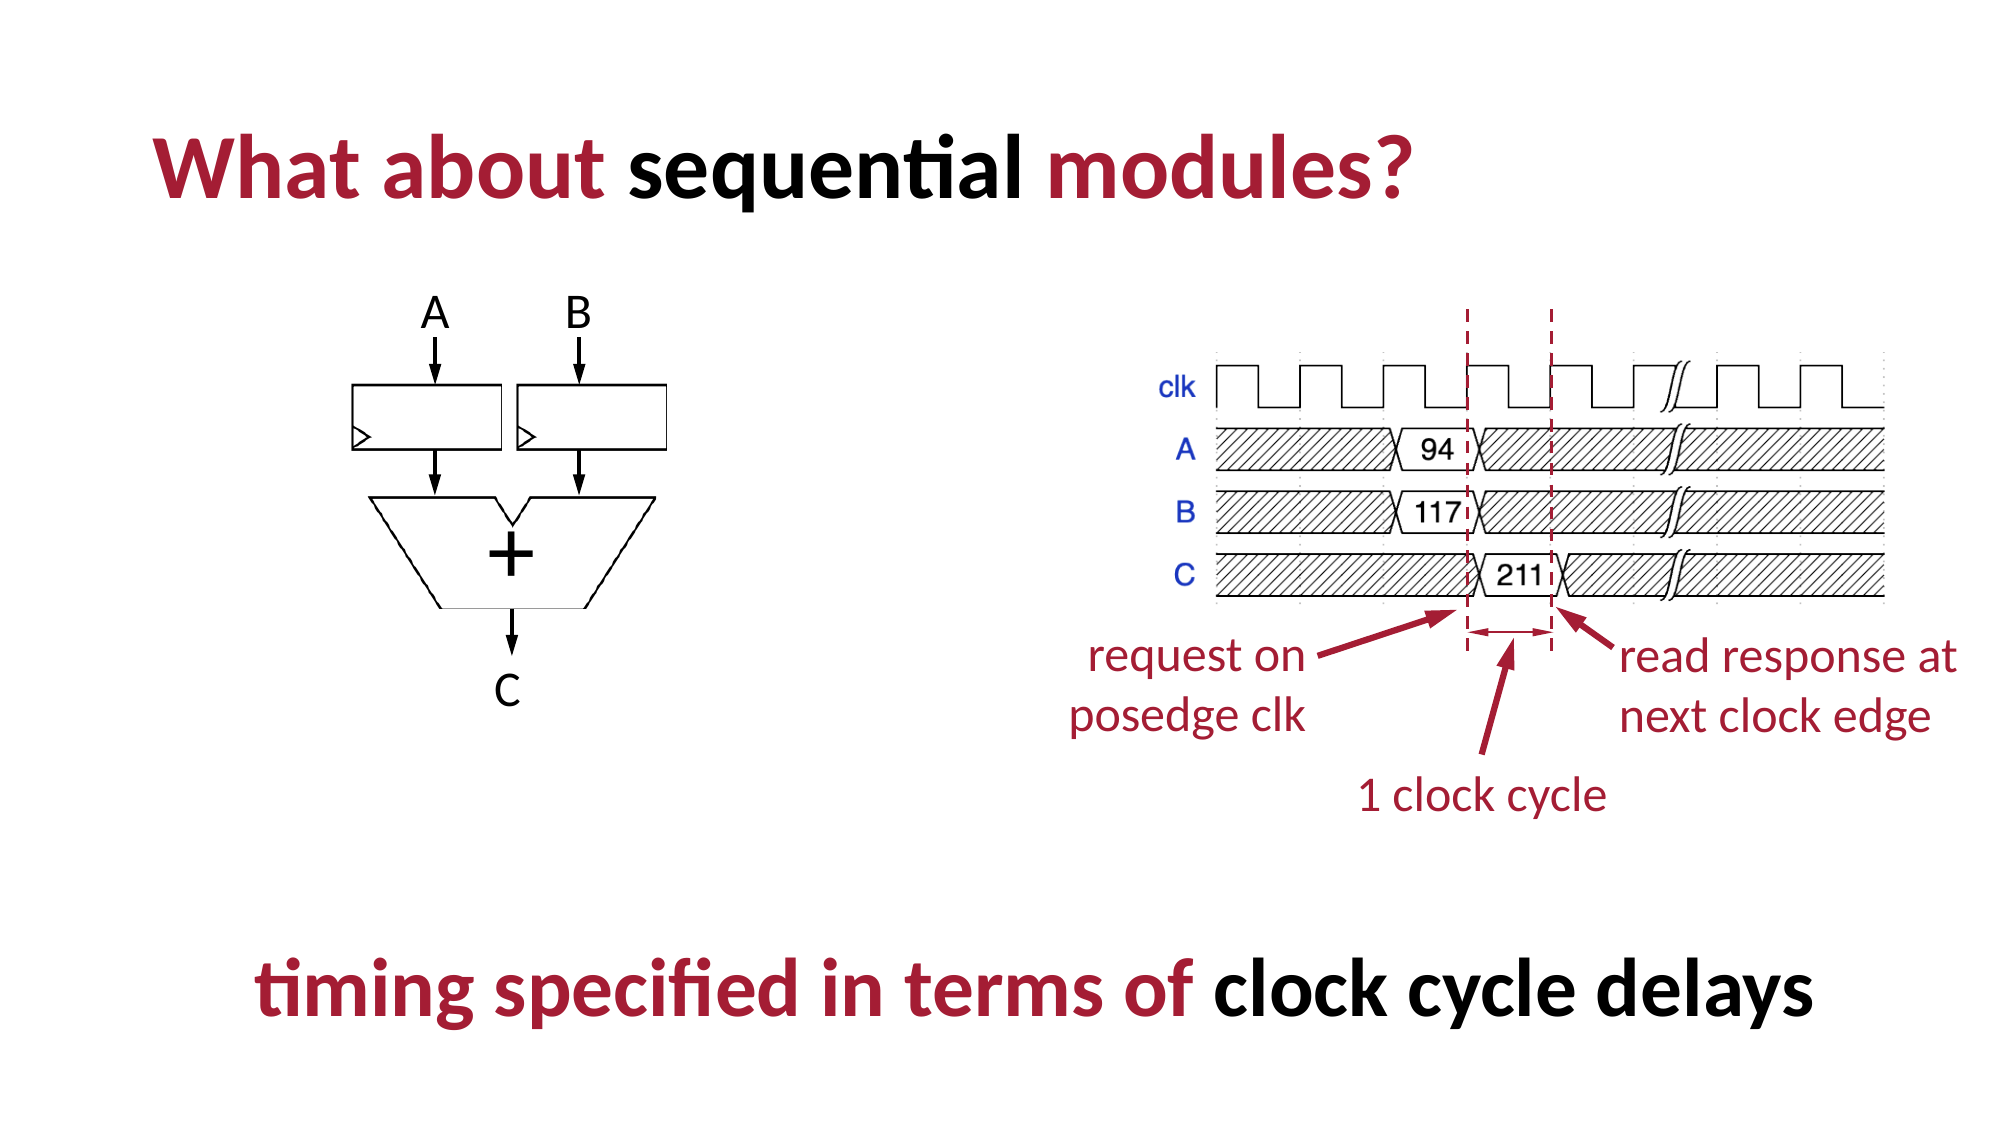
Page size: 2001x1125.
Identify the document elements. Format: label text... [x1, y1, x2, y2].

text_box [1339, 632, 1624, 831]
title What about sequential modules? [137, 59, 1863, 278]
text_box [344, 271, 667, 725]
picture [1468, 352, 1551, 618]
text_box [1051, 609, 1457, 751]
picture [1552, 352, 1912, 618]
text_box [1555, 606, 1975, 752]
text_box timing specified in terms of clock cycle delays [239, 925, 1831, 1041]
picture [1151, 352, 1467, 618]
